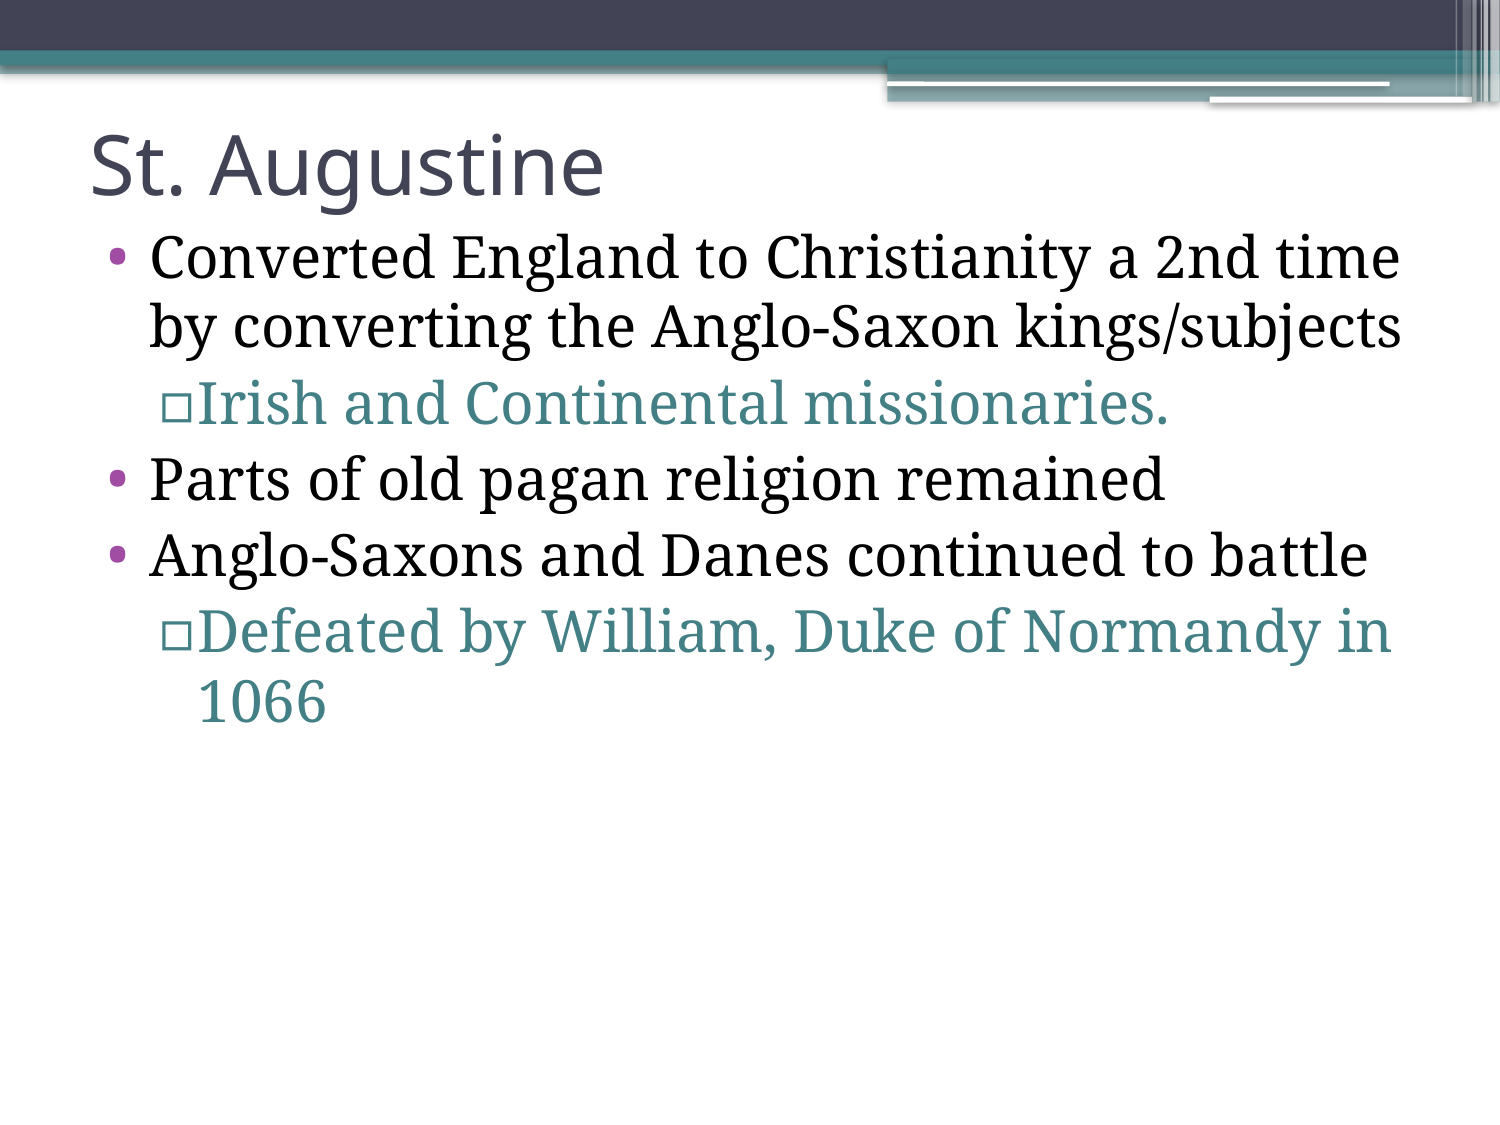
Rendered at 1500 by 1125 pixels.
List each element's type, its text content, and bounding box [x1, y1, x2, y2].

title St. Augustine [75, 75, 1425, 212]
list Converted England to Christianity a 2nd time by converting the Anglo-Saxon kings/subjects Irish and Continental missionaries. Parts of old pagan religion remained Anglo-Saxons and Danes continued to battle Defeated by William, Duke of Normandy in 1066 [75, 212, 1425, 1079]
